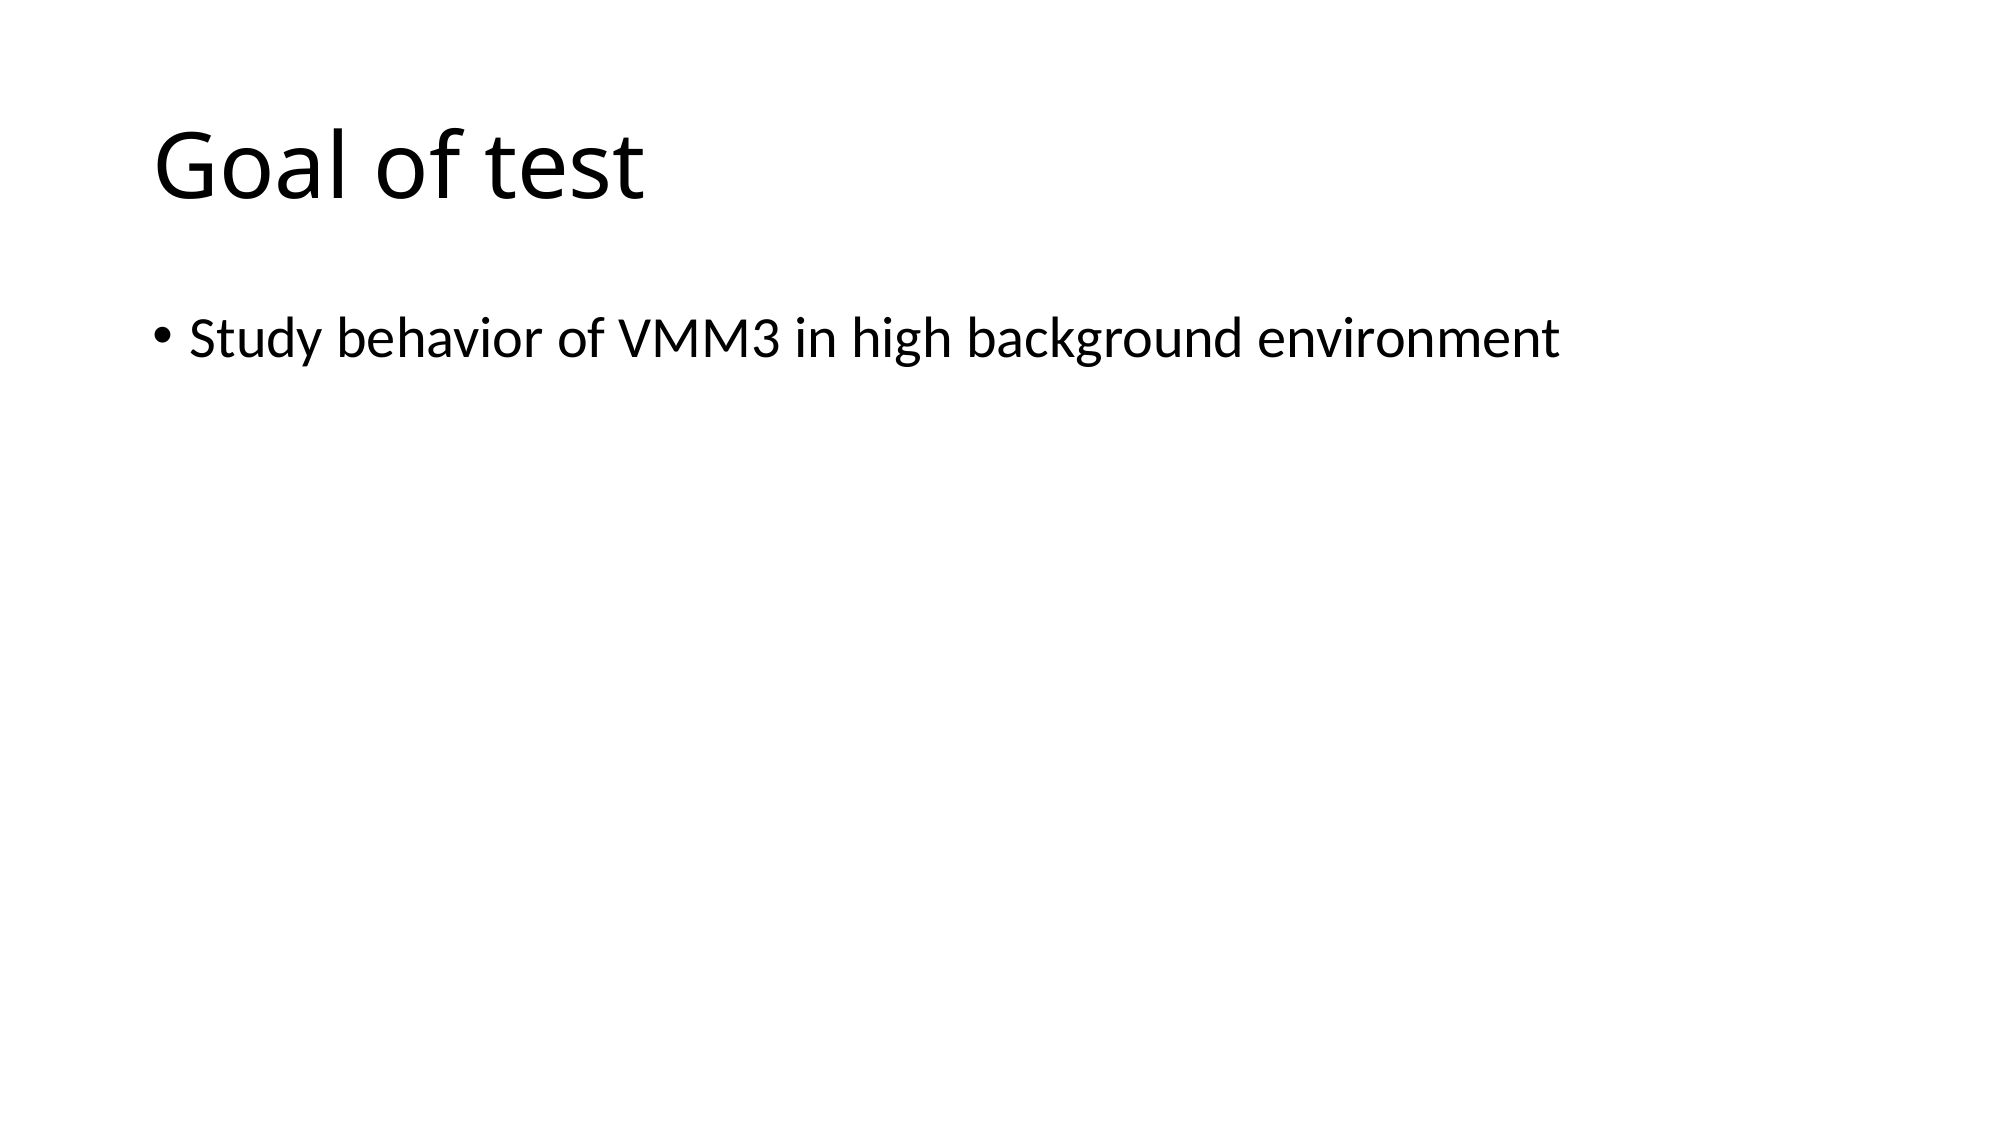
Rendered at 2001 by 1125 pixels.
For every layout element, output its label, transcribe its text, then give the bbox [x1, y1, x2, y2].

list Study behavior of VMM3 in high background environment [137, 299, 1863, 1014]
title Goal of test [137, 59, 1863, 278]
